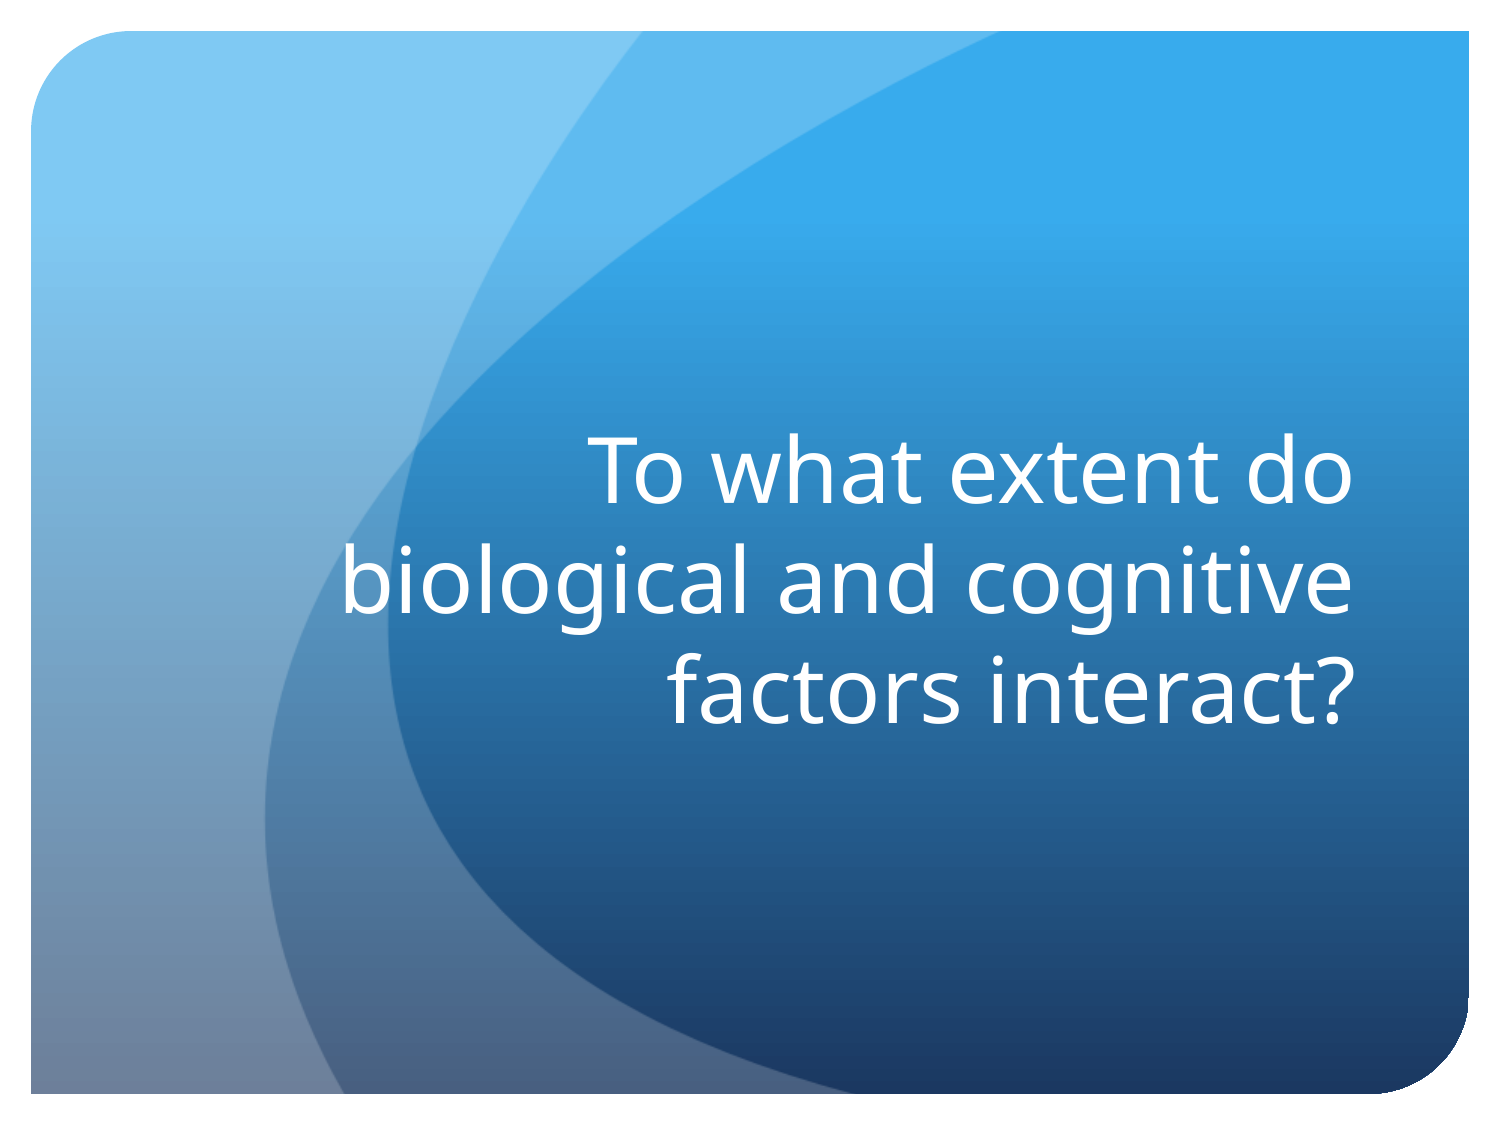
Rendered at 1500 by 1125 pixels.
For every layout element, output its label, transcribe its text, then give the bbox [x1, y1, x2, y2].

picture [25, 30, 1474, 1095]
title To what extent do biological and cognitive factors interact? [262, 408, 1372, 750]
